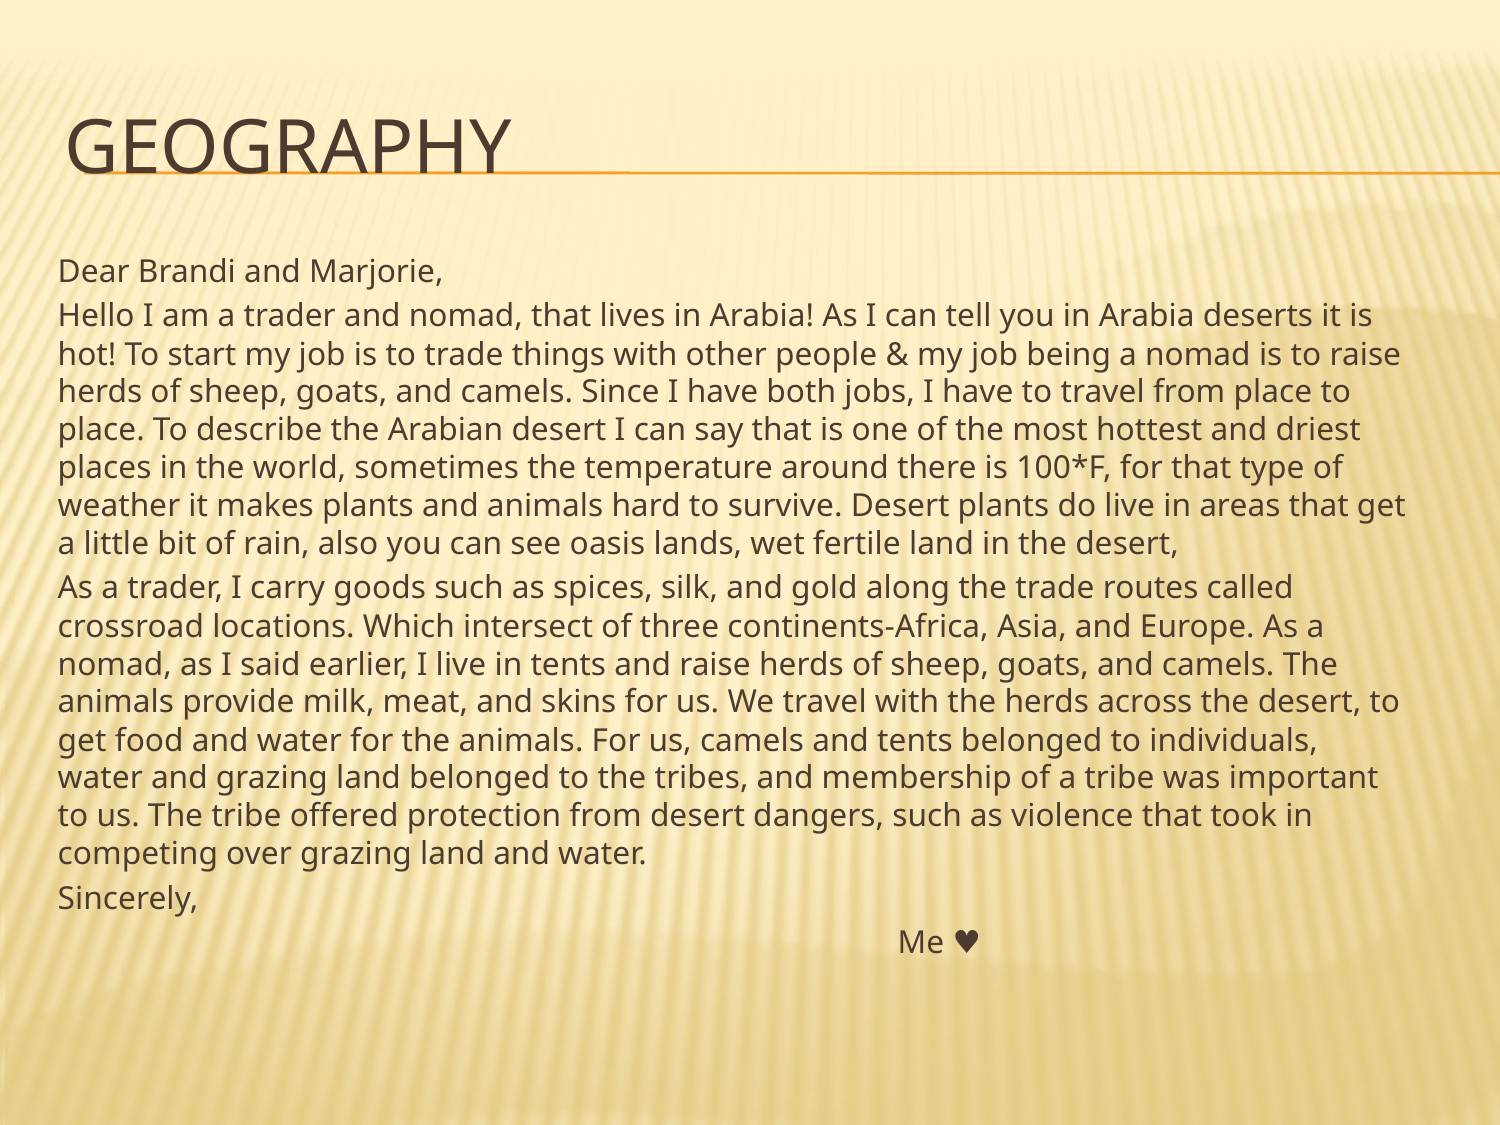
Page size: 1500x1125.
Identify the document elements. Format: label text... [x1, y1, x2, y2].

list Dear Brandi and Marjorie, Hello I am a trader and nomad, that lives in Arabia! As I can tell you in Arabia deserts it is hot! To start my job is to trade things with other people & my job being a nomad is to raise herds of sheep, goats, and camels. Since I have both jobs, I have to travel from place to place. To describe the Arabian desert I can say that is one of the most hottest and driest places in the world, sometimes the temperature around there is 100*F, for that type of weather it makes plants and animals hard to survive. Desert plants do live in areas that get a little bit of rain, also you can see oasis lands, wet fertile land in the desert, As a trader, I carry goods such as spices, silk, and gold along the trade routes called crossroad locations. Which intersect of three continents-Africa, Asia, and Europe. As a nomad, as I said earlier, I live in tents and raise herds of sheep, goats, and camels. The animals provide milk, meat, and skins for us. We travel with the herds across the desert, to get food and water for the animals. For us, camels and tents belonged to individuals, water and grazing land belonged to the tribes, and membership of a tribe was important to us. The tribe offered protection from desert dangers, such as violence that took in competing over grazing land and water. Sincerely, Me ♥ [0, 243, 1426, 987]
title Geography [50, 75, 1475, 213]
